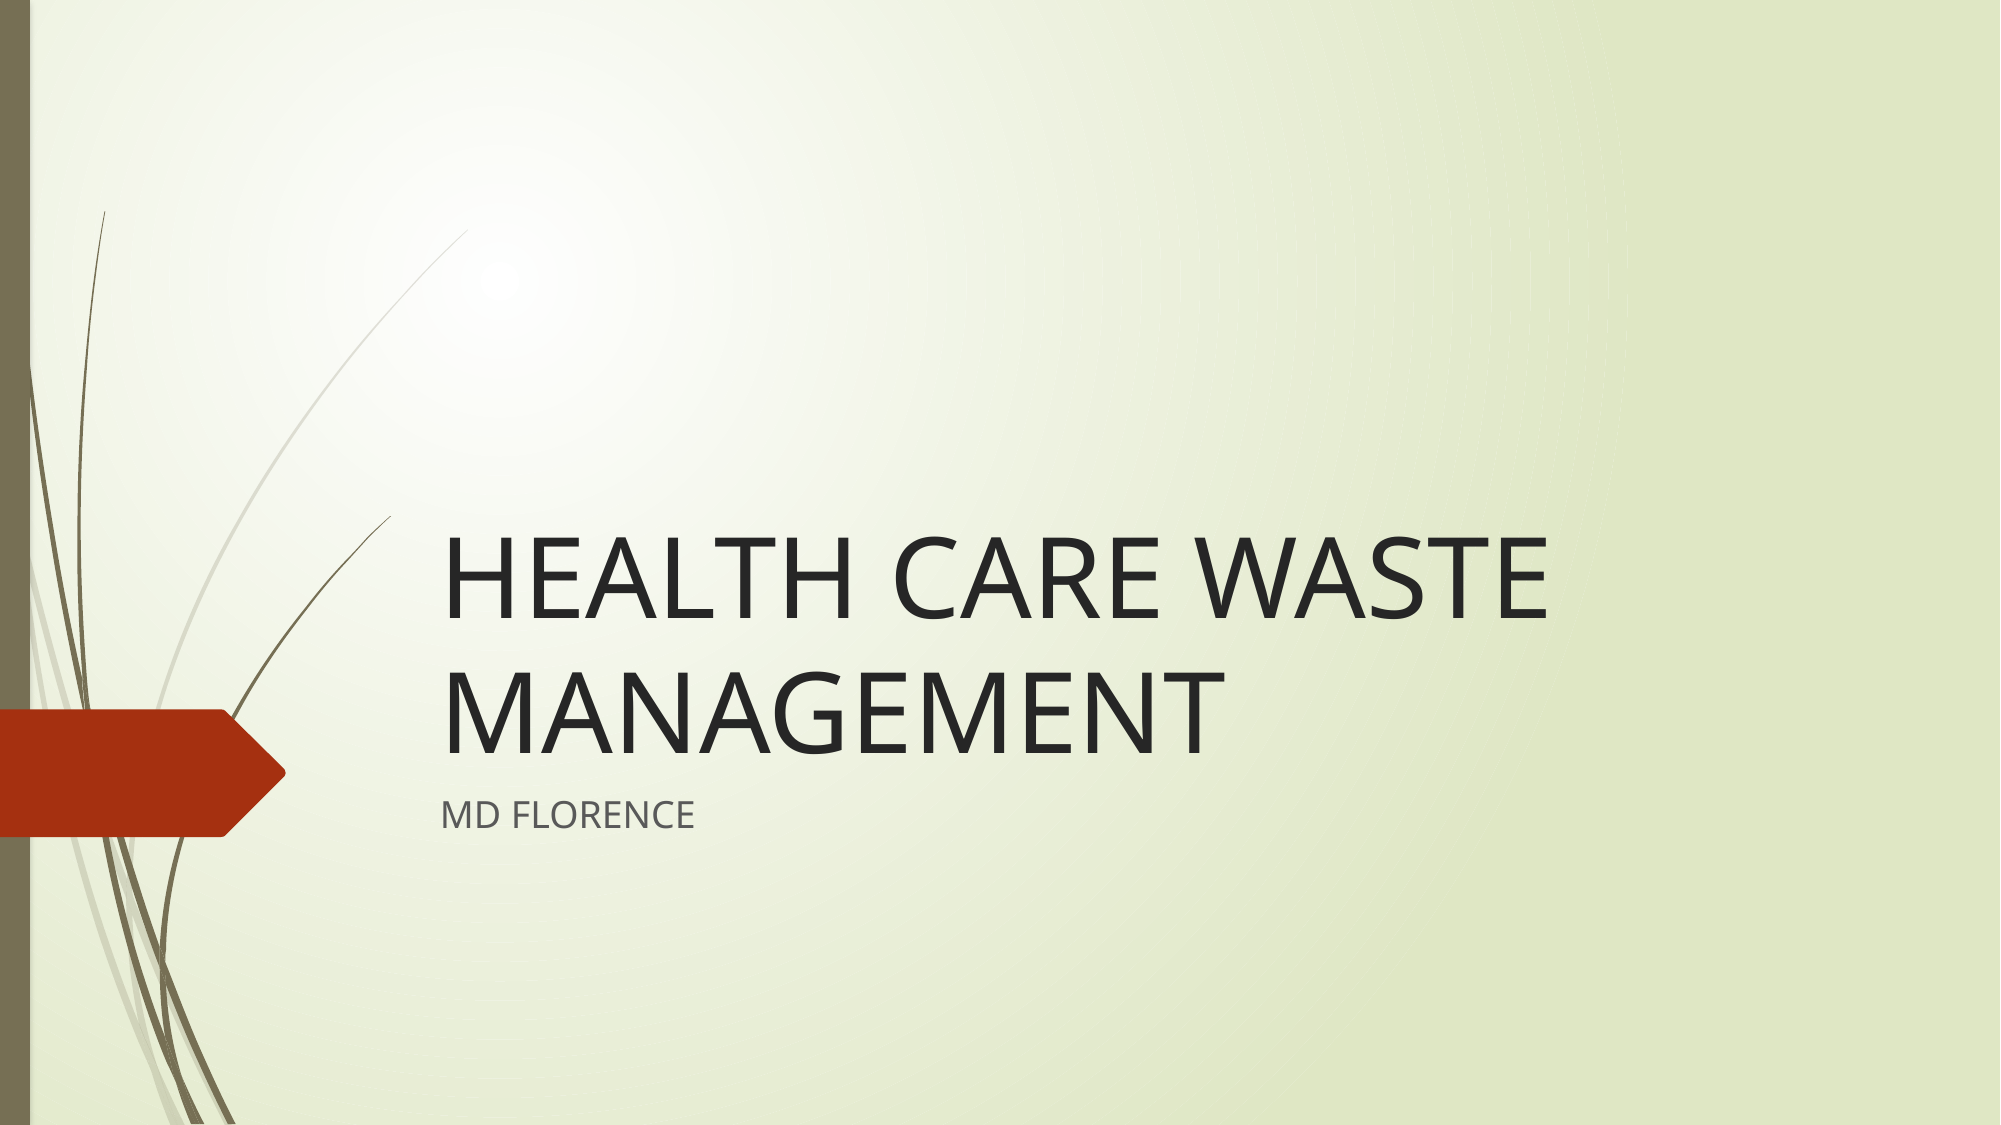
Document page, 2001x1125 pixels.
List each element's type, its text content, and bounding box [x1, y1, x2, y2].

title HEALTH CARE WASTE MANAGEMENT [424, 412, 1888, 783]
subtitle MD FLORENCE [424, 783, 1888, 969]
